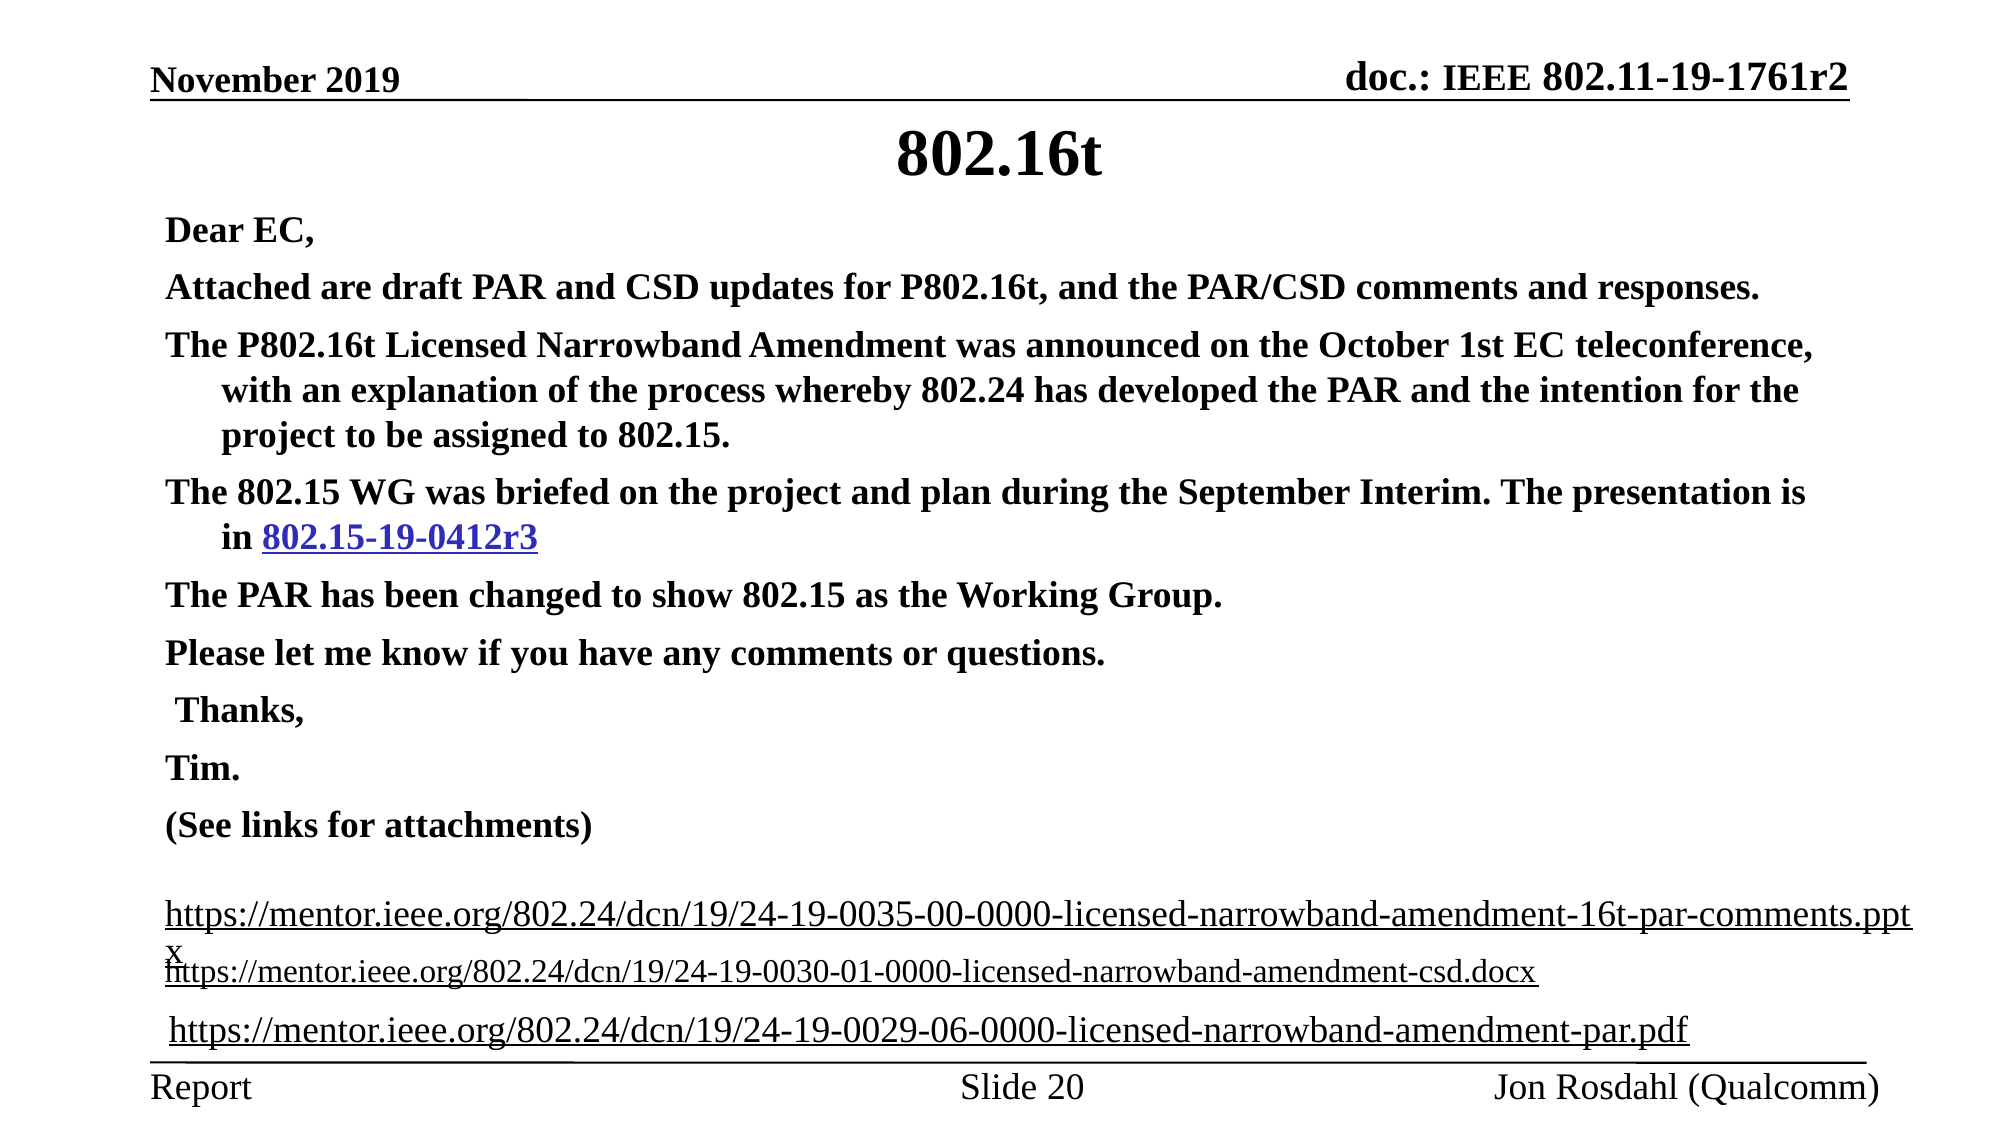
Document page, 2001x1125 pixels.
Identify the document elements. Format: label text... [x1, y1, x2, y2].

footer Jon Rosdahl (Qualcomm) [1436, 1061, 1881, 1108]
title 802.16t [149, 112, 1850, 185]
text_box https://mentor.ieee.org/802.24/dcn/19/24-19-0029-06-0000-licensed-narrowband-amendment-par.pdf [154, 997, 1862, 1058]
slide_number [149, 49, 431, 100]
list Dear EC, Attached are draft PAR and CSD updates for P802.16t, and the PAR/CSD comments and responses. The P802.16t Licensed Narrowband Amendment was announced on the October 1st EC teleconference, with an explanation of the process whereby 802.24 has developed the PAR and the intention for the project to be assigned to 802.15. The 802.15 WG was briefed on the project and plan during the September Interim. The presentation is in 802.15-19-0412r3 The PAR has been changed to show 802.15 as the Working Group. Please let me know if you have any comments or questions. Thanks, Tim. (See links for attachments) [149, 197, 1850, 858]
text_box https://mentor.ieee.org/802.24/dcn/19/24-19-0030-01-0000-licensed-narrowband-amendment-csd.docx [150, 941, 1993, 997]
text_box https://mentor.ieee.org/802.24/dcn/19/24-19-0035-00-0000-licensed-narrowband-amendment-16t-par-comments.pptx [150, 881, 1945, 941]
slide_number Slide 20 [950, 1061, 1095, 1125]
